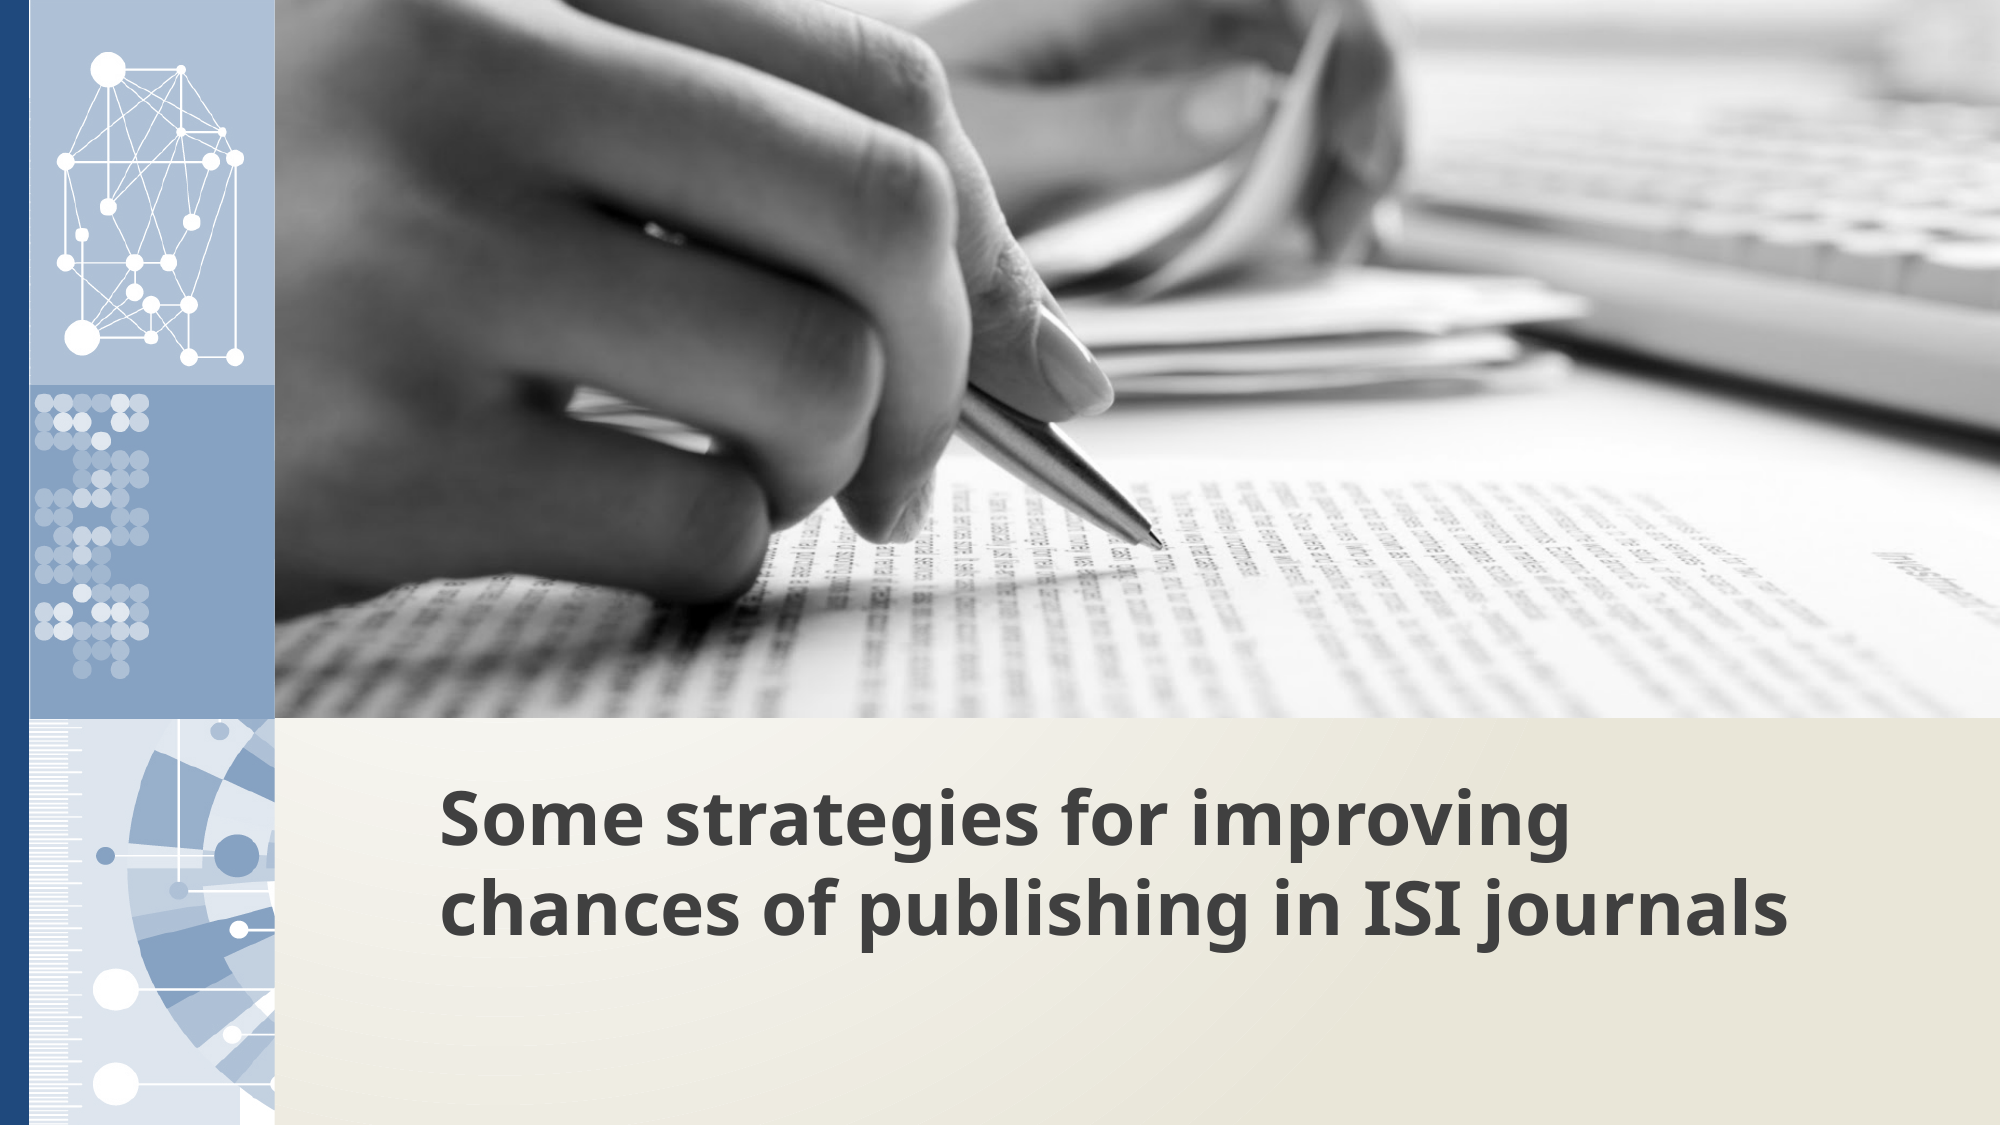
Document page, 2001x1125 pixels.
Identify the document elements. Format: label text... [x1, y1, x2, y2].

list Some strategies for improving chances of publishing in ISI journals [424, 763, 1888, 1067]
picture [274, 0, 2000, 718]
